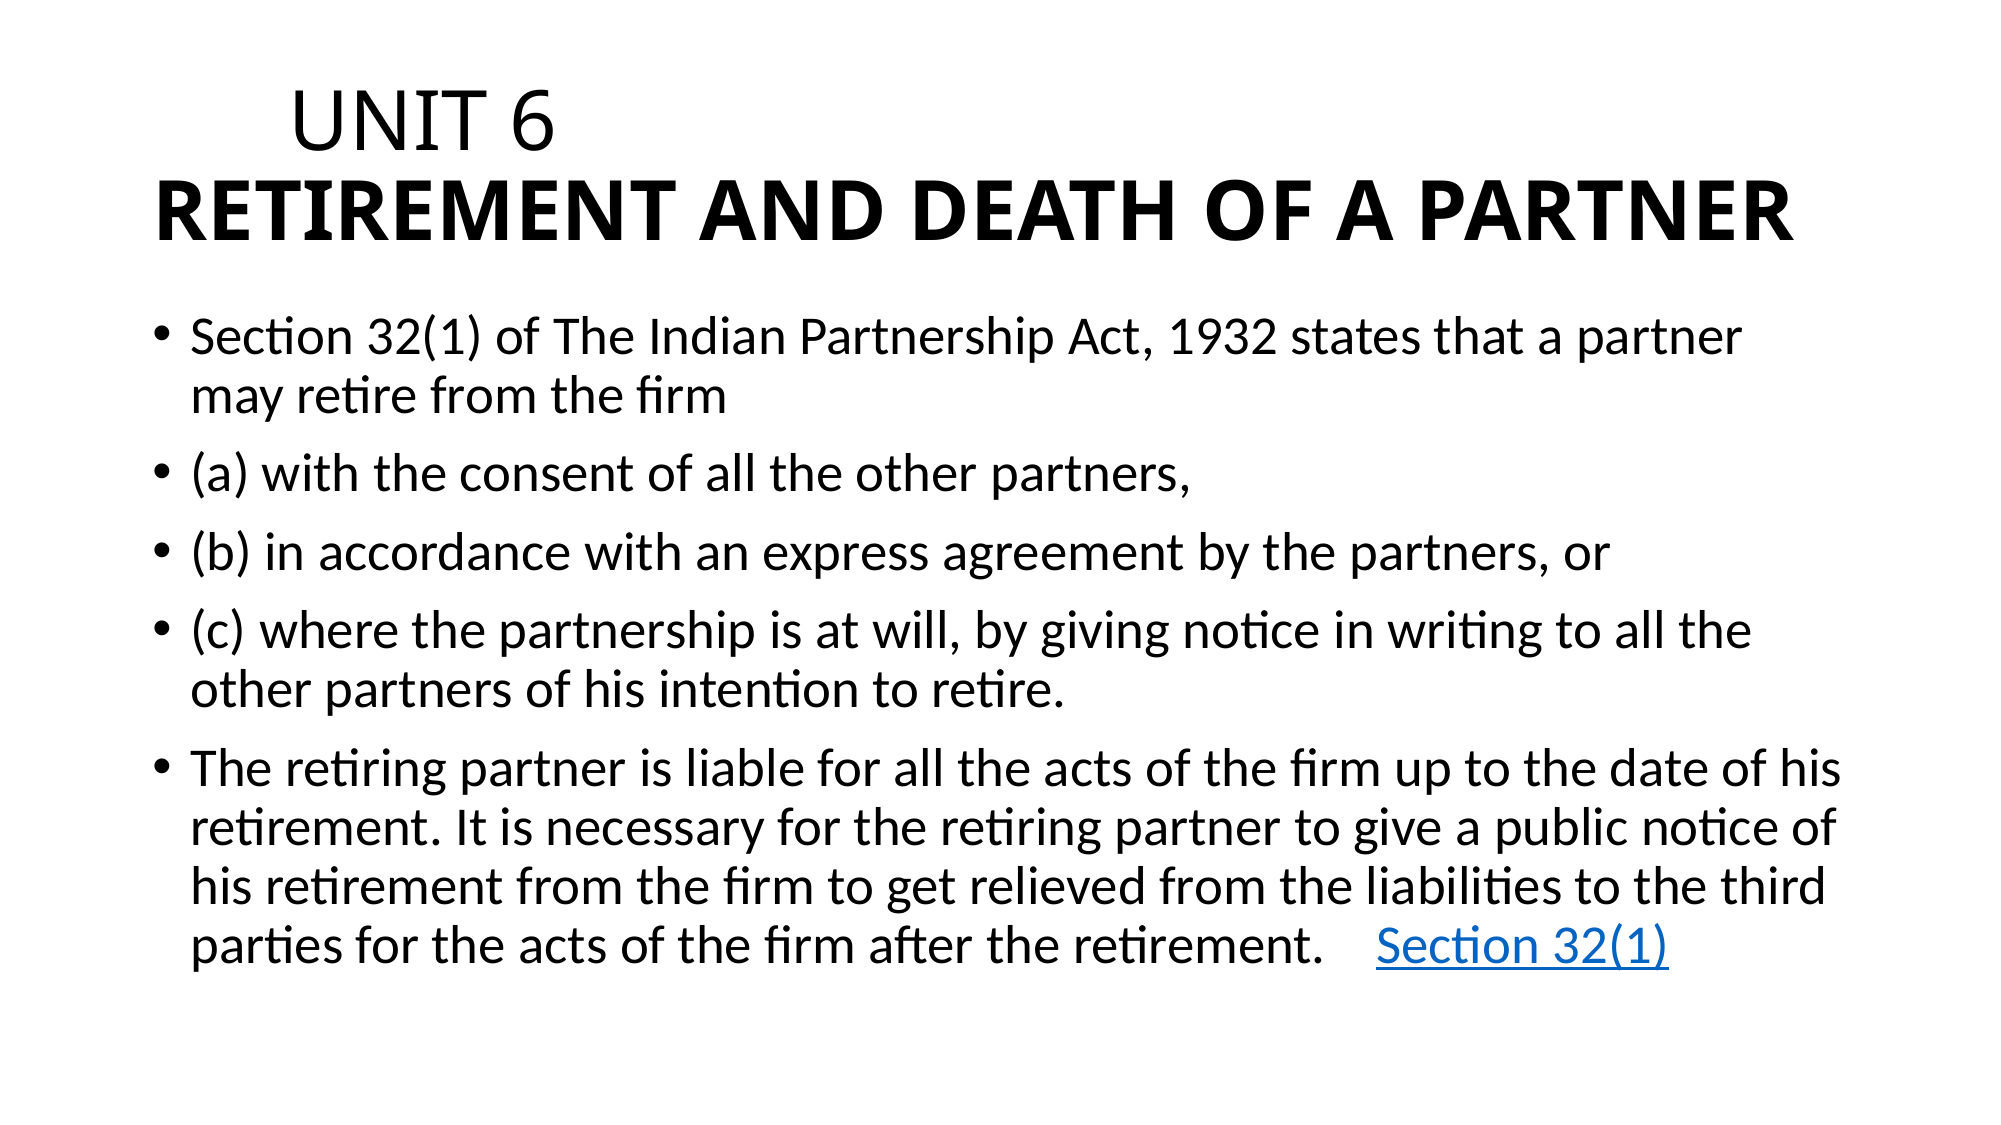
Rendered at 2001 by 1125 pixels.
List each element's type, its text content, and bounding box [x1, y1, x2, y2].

title UNIT 6 RETIREMENT AND DEATH OF A PARTNER [137, 59, 1863, 278]
list Section 32(1) of The Indian Partnership Act, 1932 states that a partner may retire from the firm (a) with the consent of all the other partners, (b) in accordance with an express agreement by the partners, or (c) where the partnership is at will, by giving notice in writing to all the other partners of his intention to retire. The retiring partner is liable for all the acts of the firm up to the date of his retirement. It is necessary for the retiring partner to give a public notice of his retirement from the firm to get relieved from the liabilities to the third parties for the acts of the firm after the retirement. Section 32(1) [137, 299, 1863, 1014]
